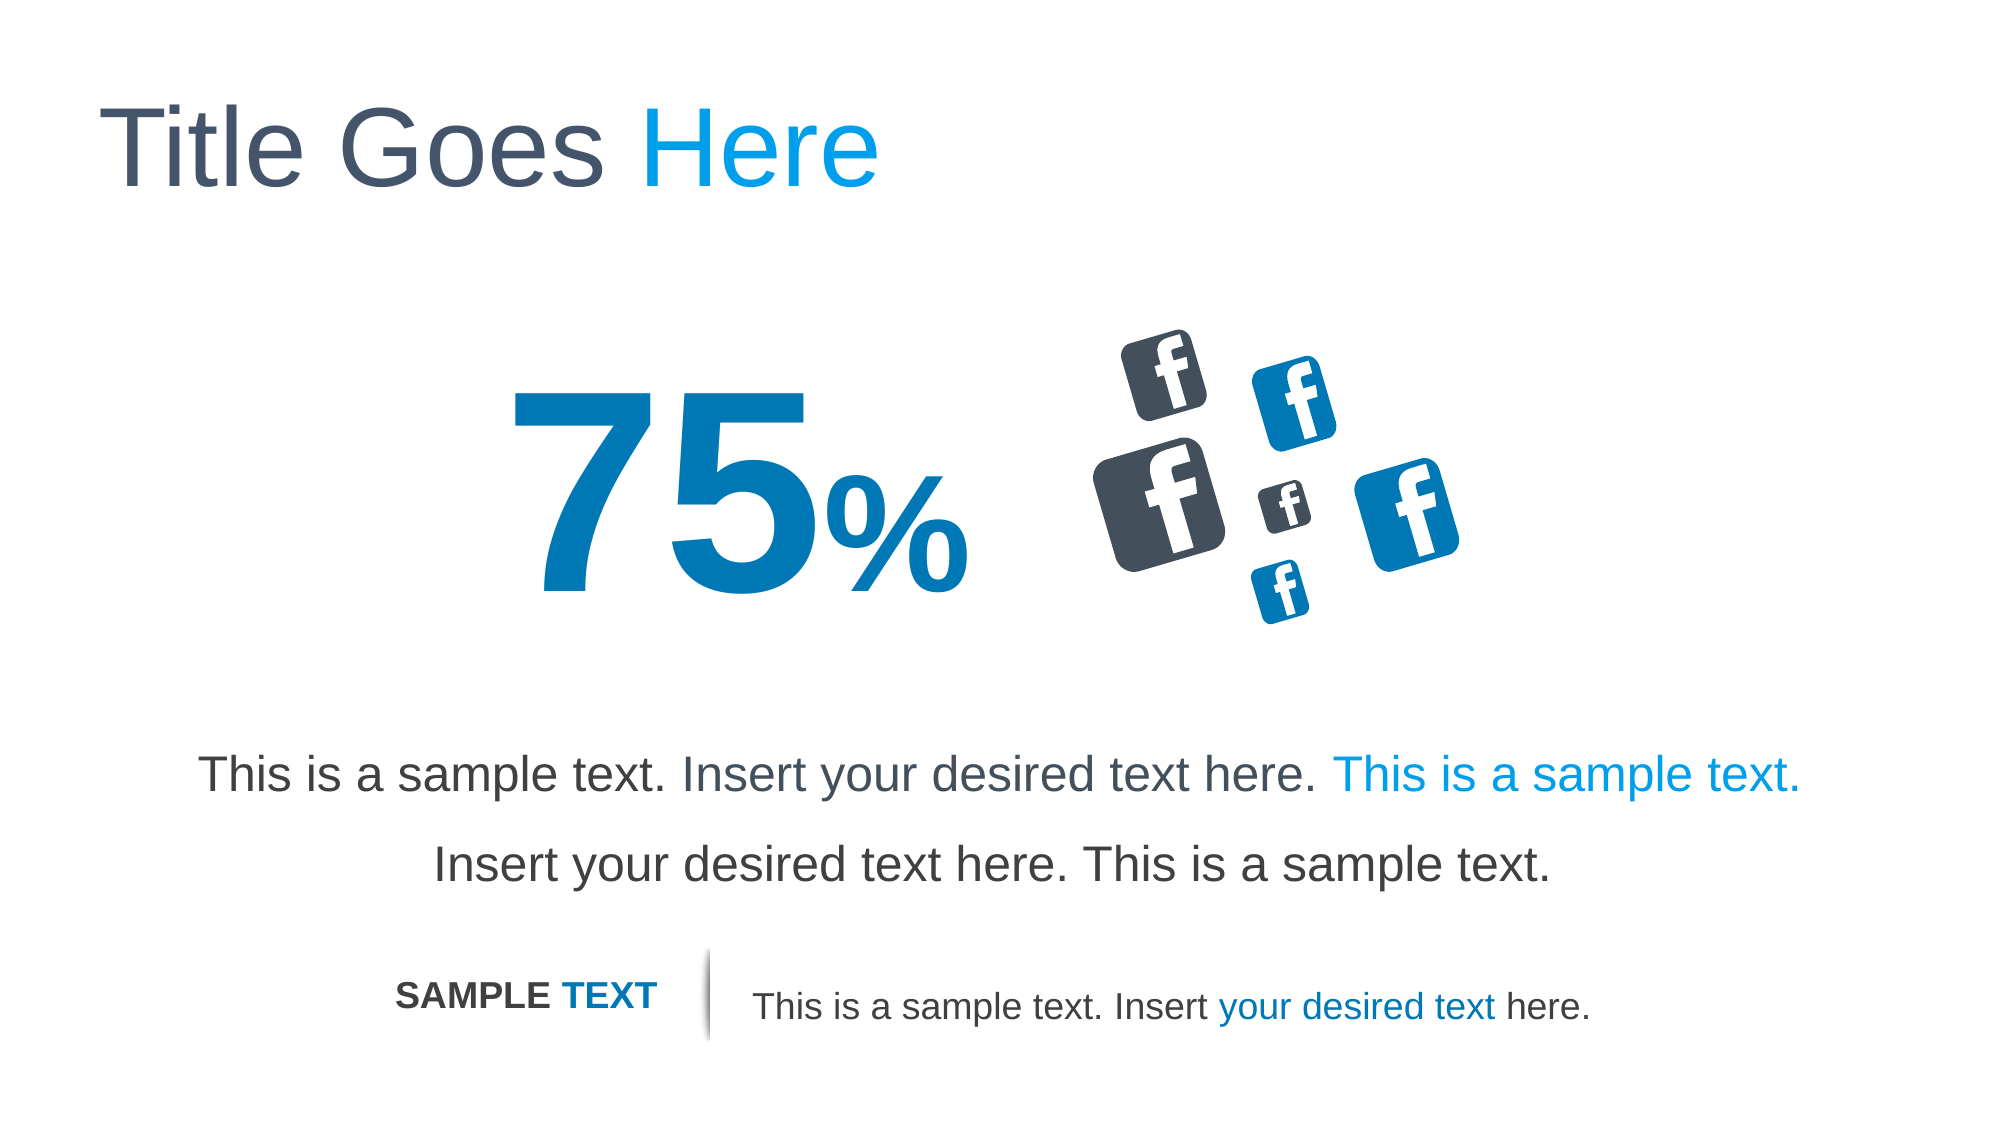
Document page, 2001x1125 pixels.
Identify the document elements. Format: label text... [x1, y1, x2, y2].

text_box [458, 296, 1451, 660]
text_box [378, 946, 1622, 1042]
text_box Title Goes Here [83, 76, 1936, 208]
text_box This is a sample text. Insert your desired text here. This is a sample text. Insert your desired text here. This is a sample text. [166, 704, 1834, 900]
